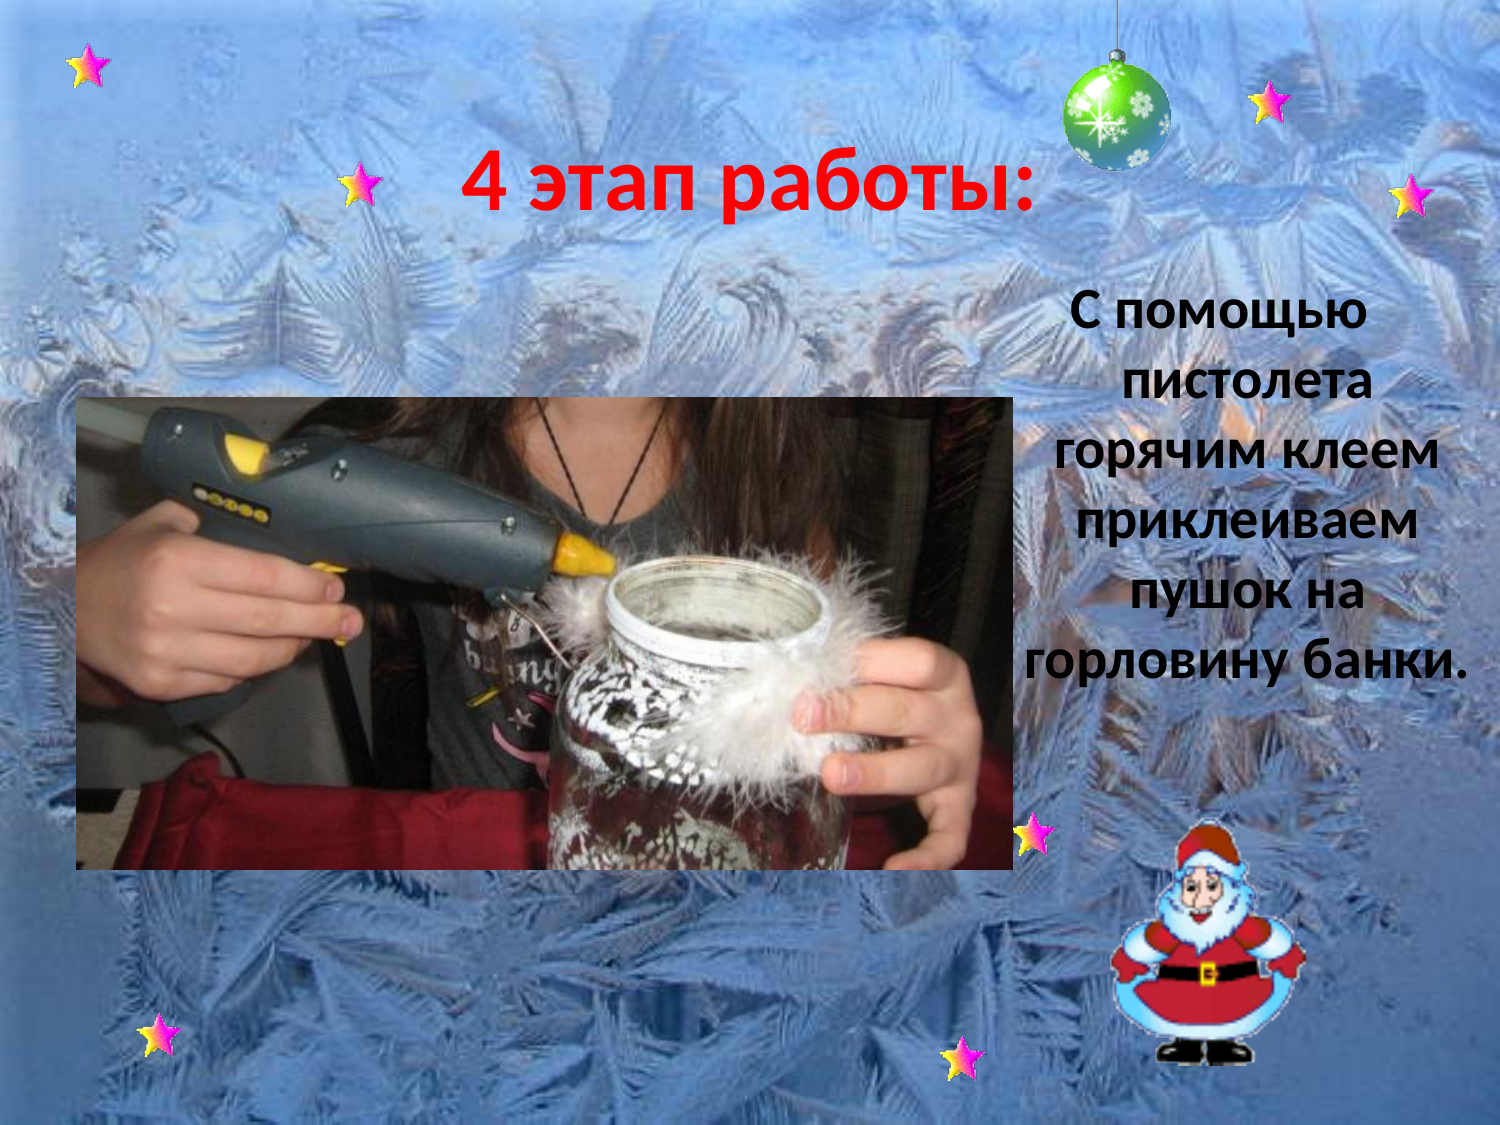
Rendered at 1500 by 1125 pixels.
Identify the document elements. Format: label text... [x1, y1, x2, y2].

picture [1245, 77, 1294, 124]
picture [0, 0, 1500, 1125]
list С помощью пистолета горячим клеем приклеиваем пушок на горловину банки. [938, 262, 1500, 1005]
picture [336, 160, 384, 207]
title 4 этап работы: [75, 45, 1425, 303]
